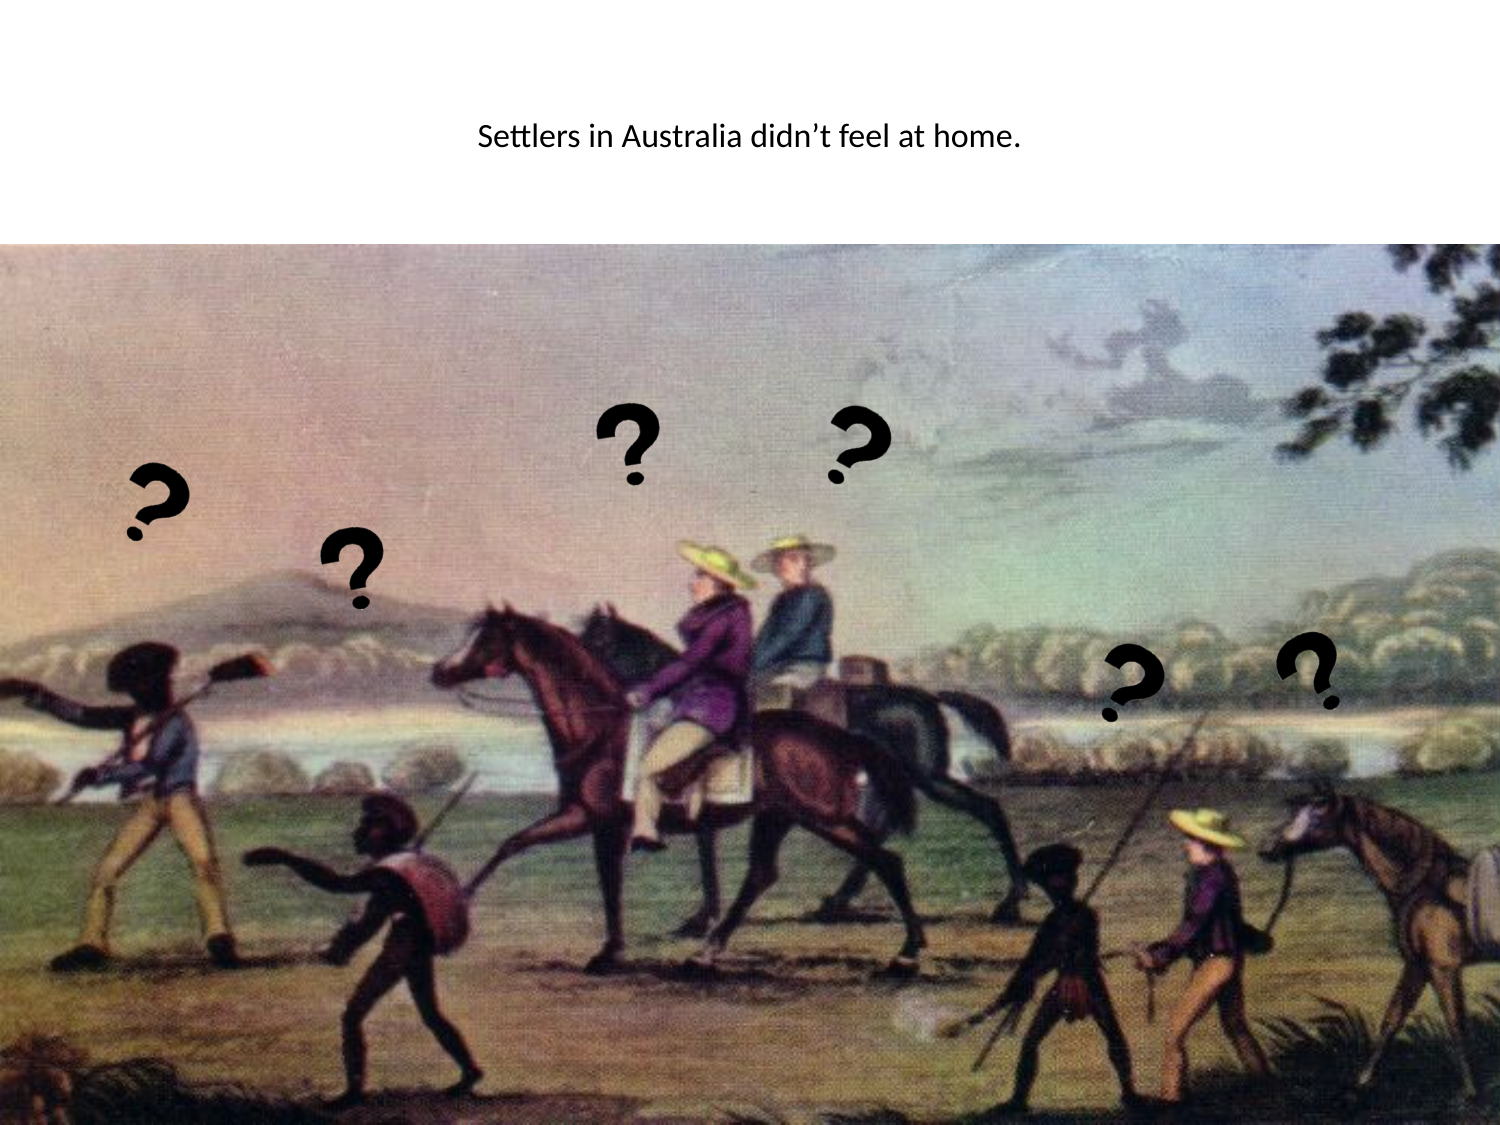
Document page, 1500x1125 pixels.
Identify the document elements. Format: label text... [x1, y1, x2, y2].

picture [0, 244, 1500, 1125]
title Settlers in Australia didn’t feel at home. [75, 45, 1425, 233]
